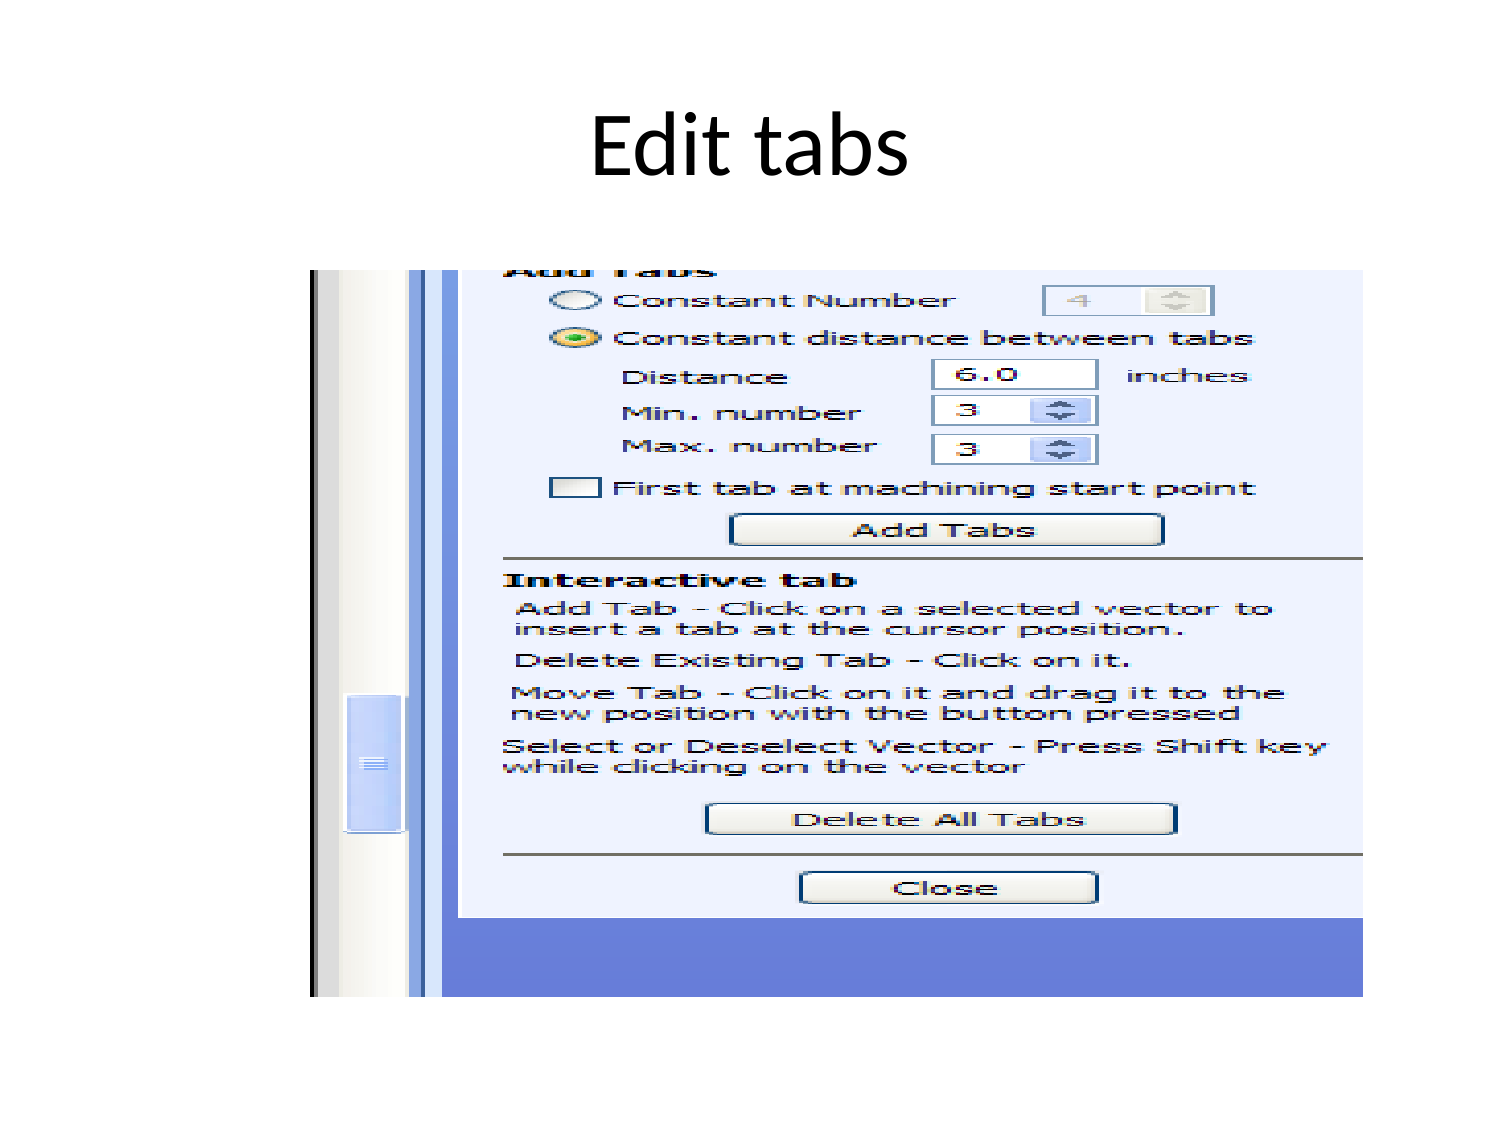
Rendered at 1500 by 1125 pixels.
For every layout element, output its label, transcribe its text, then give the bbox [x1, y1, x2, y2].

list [212, 270, 1363, 998]
title Edit tabs [75, 45, 1425, 233]
